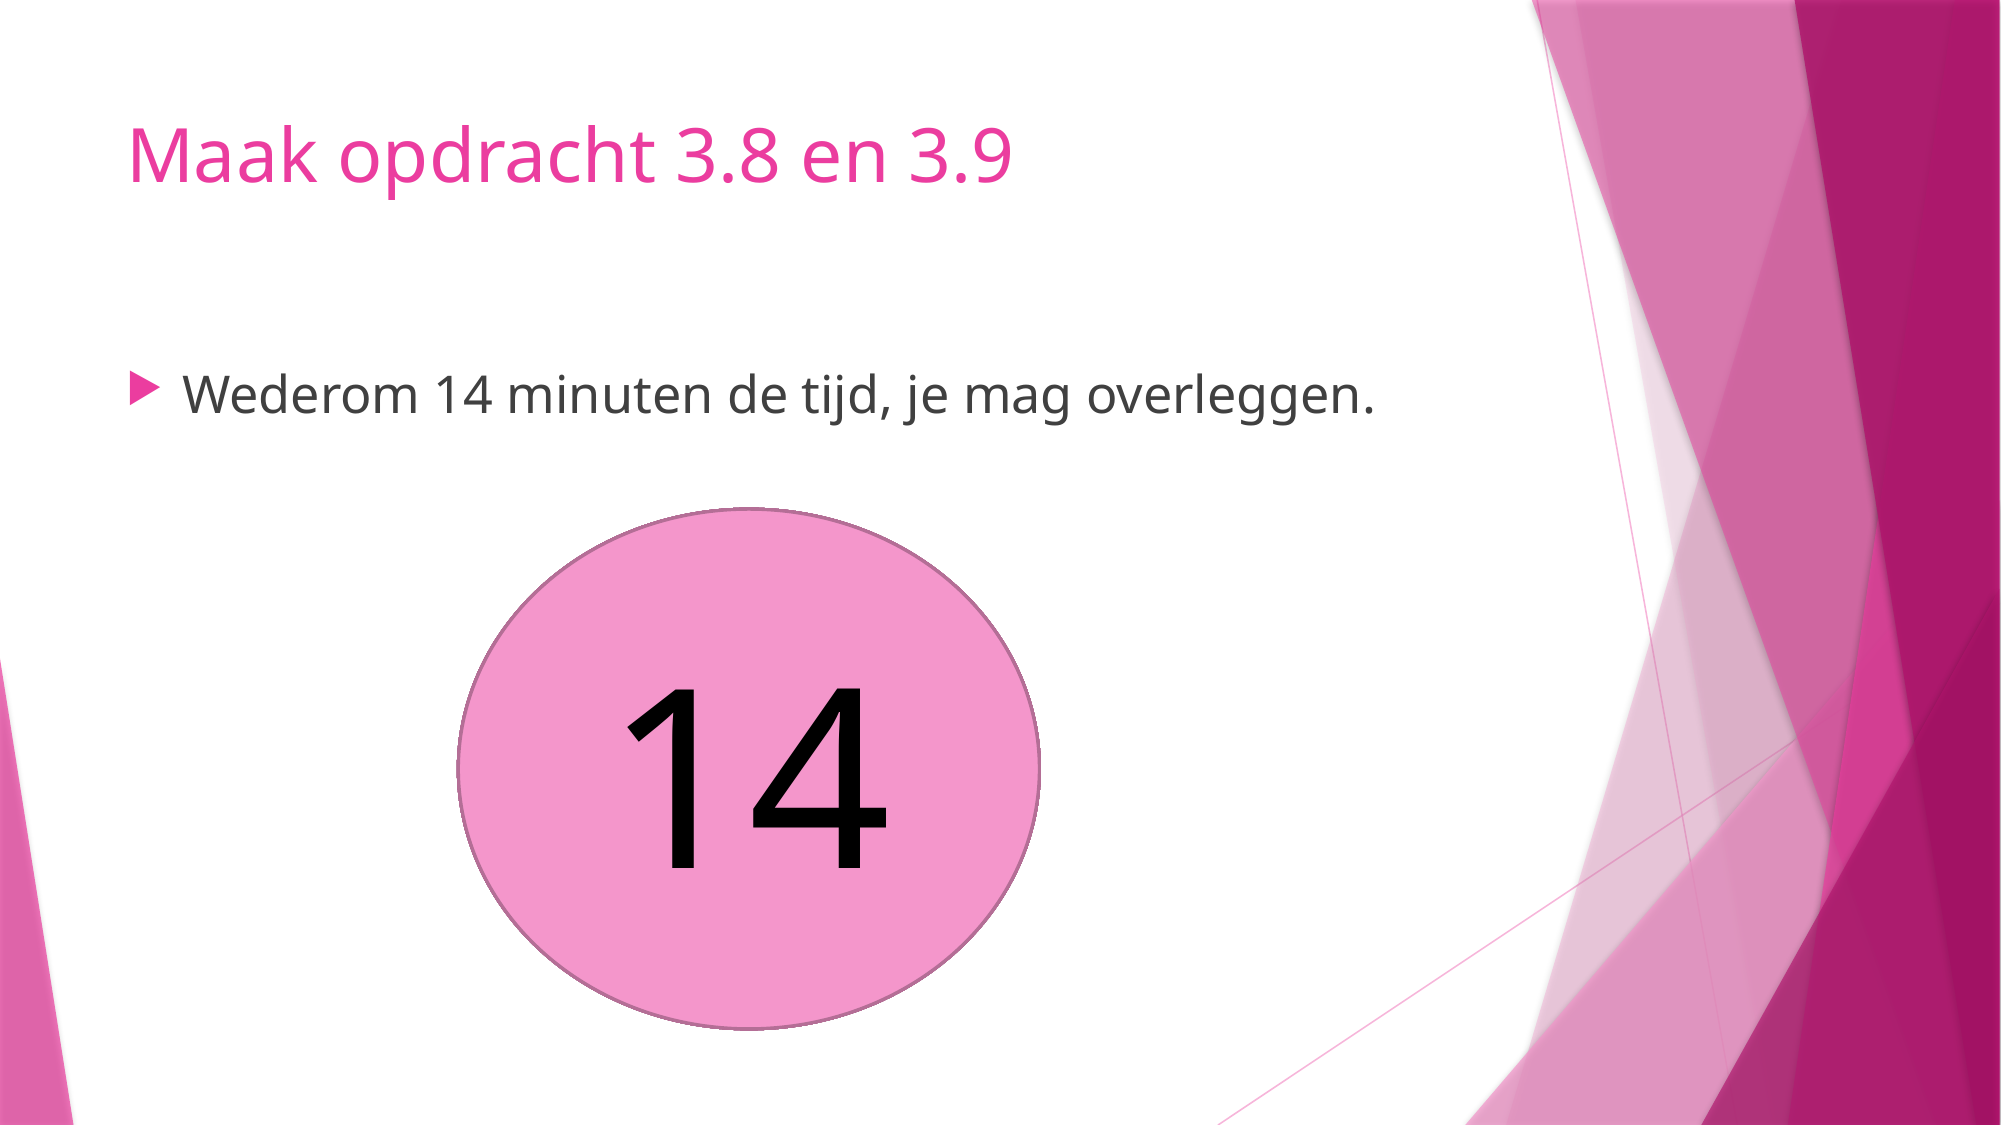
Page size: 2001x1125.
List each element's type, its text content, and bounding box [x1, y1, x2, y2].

list Wederom 14 minuten de tijd, je mag overleggen. [111, 354, 1522, 992]
title Maak opdracht 3.8 en 3.9 [111, 99, 1522, 317]
text_box 14 [456, 507, 1041, 1031]
